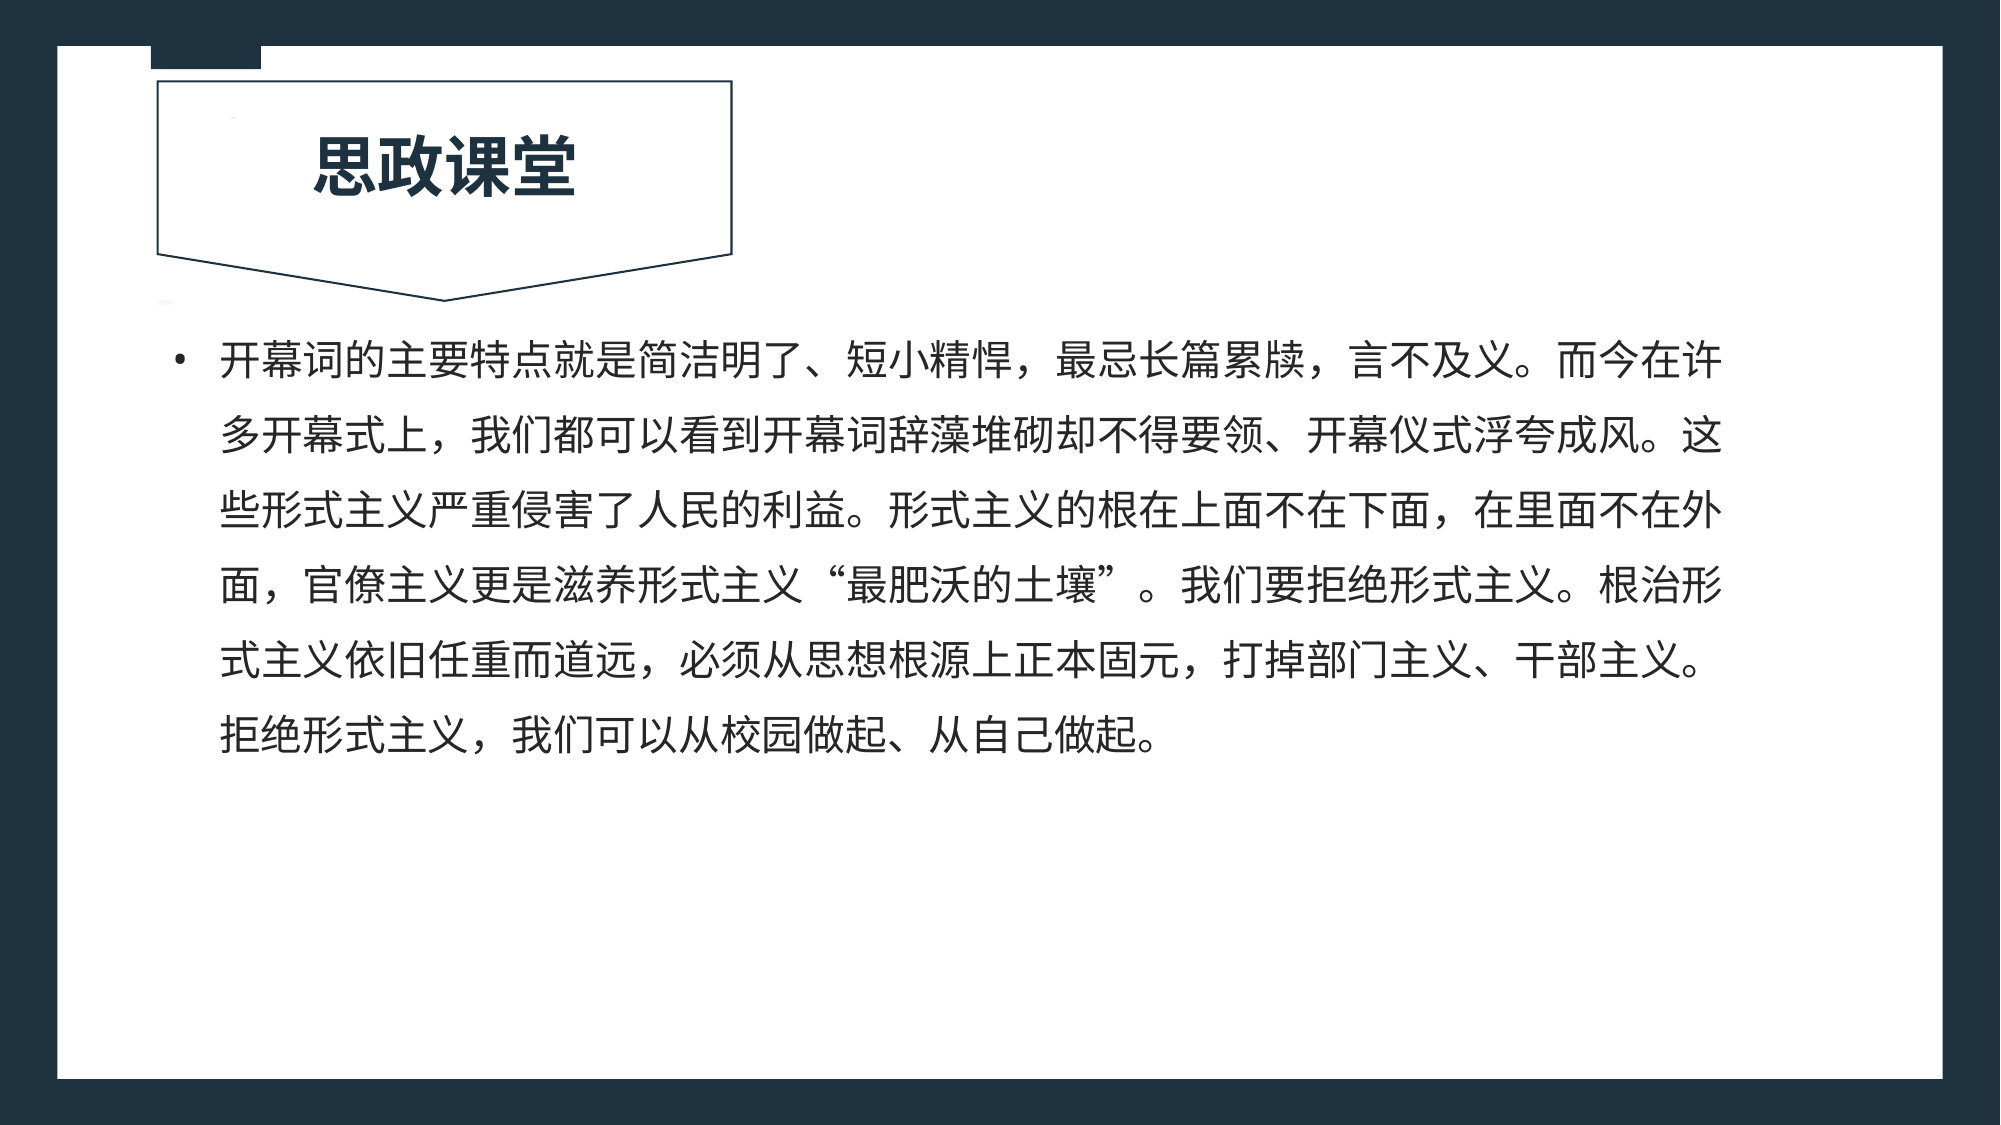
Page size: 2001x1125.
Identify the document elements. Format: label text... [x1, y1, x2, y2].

text_box [156, 80, 733, 300]
text_box 开幕词的主要特点就是简洁明了、短小精悍，最忌长篇累牍，言不及义。而今在许多开幕式上，我们都可以看到开幕词辞藻堆砌却不得要领、开幕仪式浮夸成风。这些形式主义严重侵害了人民的利益。形式主义的根在上面不在下面，在里面不在外面，官僚主义更是滋养形式主义“最肥沃的土壤”。我们要拒绝形式主义。根治形式主义依旧任重而道远，必须从思想根源上正本固元，打掉部门主义、干部主义。拒绝形式主义，我们可以从校园做起、从自己做起。 [157, 300, 1739, 766]
text_box 思政课堂 [230, 117, 659, 213]
